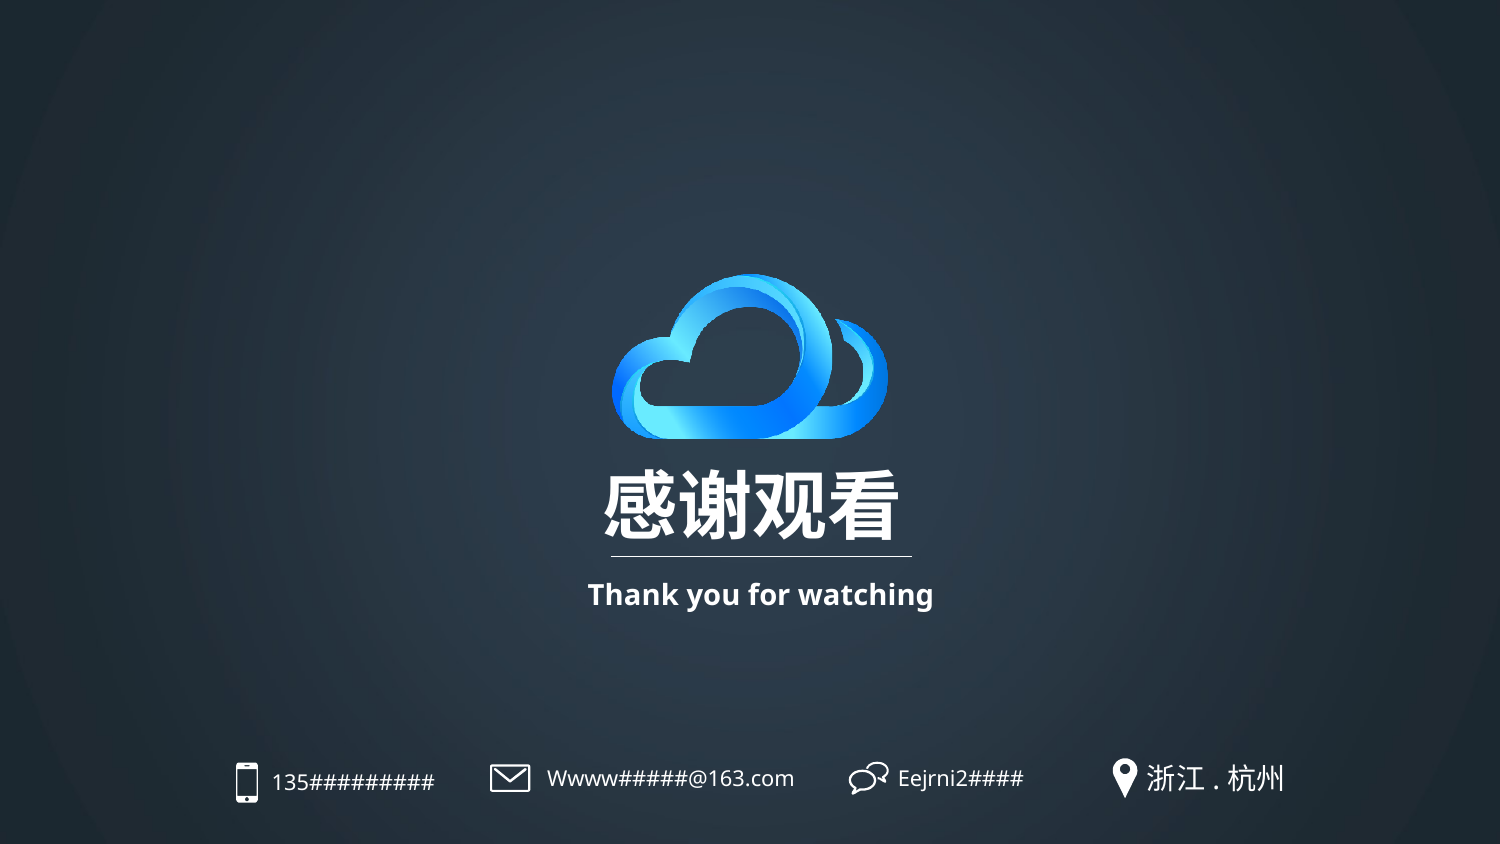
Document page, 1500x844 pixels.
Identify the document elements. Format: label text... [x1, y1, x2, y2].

text_box Thank you for watching [572, 568, 950, 619]
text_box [848, 761, 889, 795]
text_box 135######### [256, 761, 450, 803]
text_box 浙江.杭州 [1132, 752, 1301, 803]
text_box [1112, 758, 1132, 799]
picture [0, 0, 1500, 844]
text_box Eejrni2#### [883, 757, 1040, 799]
text_box Wwww#####@163.com [532, 757, 811, 799]
text_box [236, 762, 256, 803]
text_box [490, 764, 531, 792]
text_box 感谢观看 [588, 450, 918, 556]
